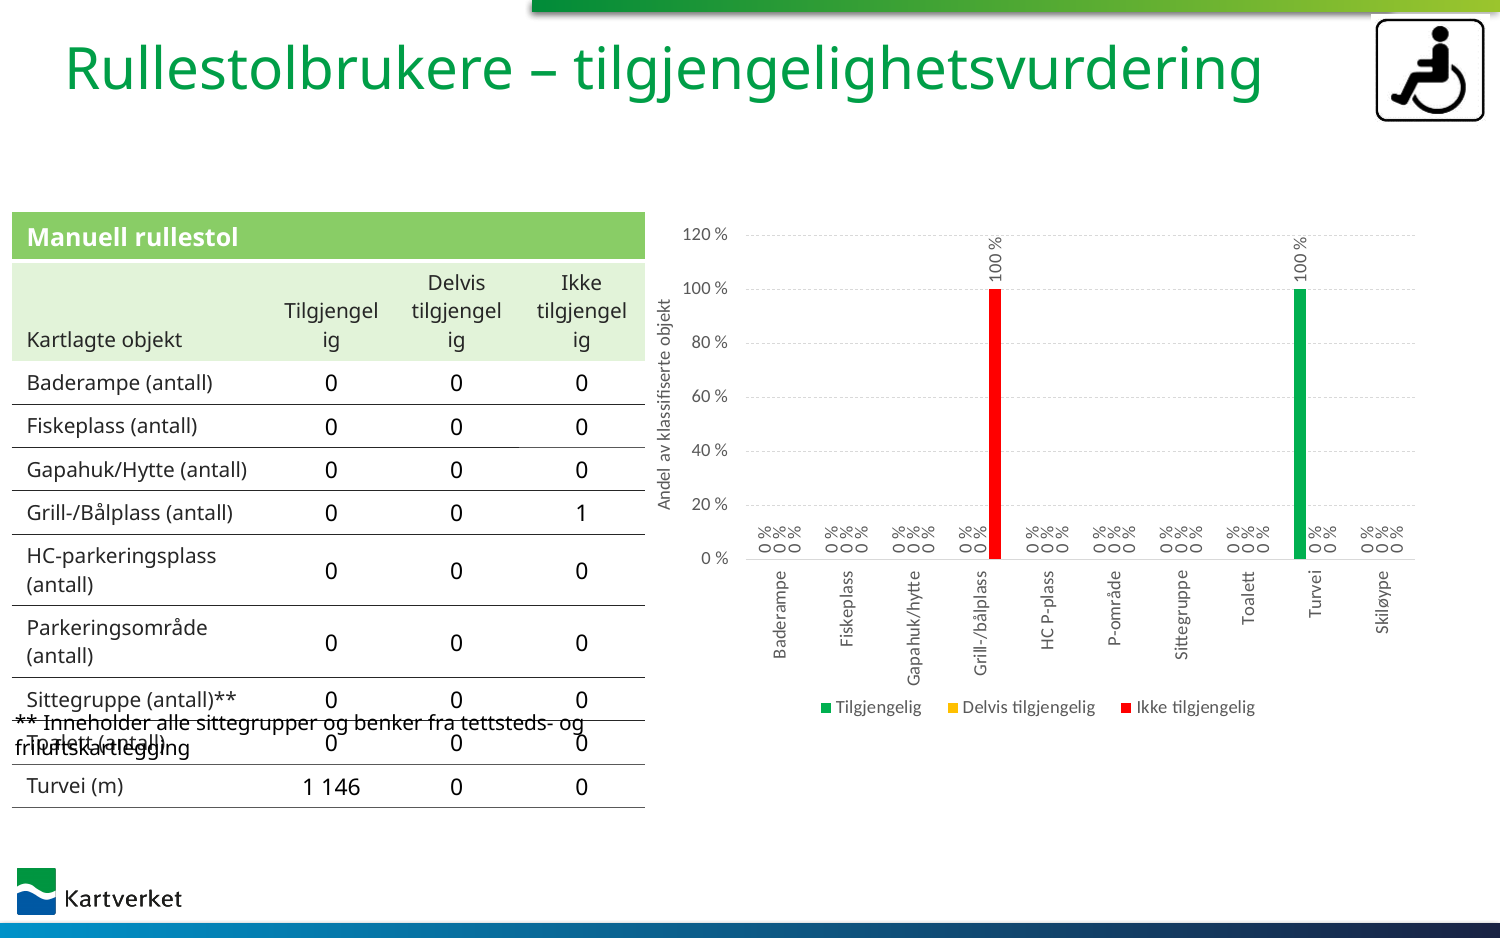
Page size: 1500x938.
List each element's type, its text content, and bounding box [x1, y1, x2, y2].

table_cell 0 [519, 361, 638, 404]
table_cell 0 [519, 405, 638, 447]
table_cell 0 [269, 535, 394, 605]
table_cell 0 [269, 448, 394, 490]
table_cell Parkeringsområde (antall) [12, 606, 269, 677]
table_cell 0 [269, 491, 394, 534]
table_cell Fiskeplass (antall) [12, 405, 269, 447]
table_cell 0 [394, 678, 519, 702]
table_cell Kartlagte objekt [12, 263, 269, 361]
table_cell 0 [519, 606, 638, 677]
table_header Manuell rullestol [12, 212, 645, 259]
table_cell 1 146 [269, 768, 394, 807]
table_cell Grill-/Bålplass (antall) [12, 491, 269, 534]
table_cell 0 [394, 405, 519, 447]
table_cell 0 [394, 768, 519, 807]
table_cell Baderampe (antall) [12, 361, 269, 404]
table_cell 0 [394, 491, 519, 534]
table_cell Ikke tilgjengelig [519, 263, 638, 361]
picture [643, 218, 1426, 728]
text_box ** Inneholder alle sittegrupper og benker fra tettsteds- og friluftskartlegging [0, 702, 745, 768]
table_cell 0 [269, 606, 394, 677]
table_cell 1 [519, 491, 638, 534]
text_box Rullestolbrukere – tilgjengelighetsvurdering [49, 12, 1372, 109]
table_cell Turvei (m) [12, 768, 269, 807]
table_cell 0 [519, 448, 638, 490]
table_cell HC-parkeringsplass (antall) [12, 535, 269, 605]
table_cell Sittegruppe (antall)** [12, 678, 269, 702]
table_cell 0 [269, 361, 394, 404]
table_cell 0 [519, 768, 645, 807]
table_cell 0 [519, 678, 638, 702]
table_cell 0 [394, 448, 519, 490]
table_cell Tilgjengelig [269, 263, 394, 361]
table_cell 0 [519, 535, 638, 605]
table_cell 0 [394, 606, 519, 677]
table_cell Gapahuk/Hytte (antall) [12, 448, 269, 490]
table_cell Delvis tilgjengelig [394, 263, 519, 361]
table_cell 0 [269, 405, 394, 447]
table_cell 0 [269, 678, 394, 702]
picture [1371, 13, 1491, 127]
table_cell 0 [394, 361, 519, 404]
table_cell 0 [394, 535, 519, 605]
